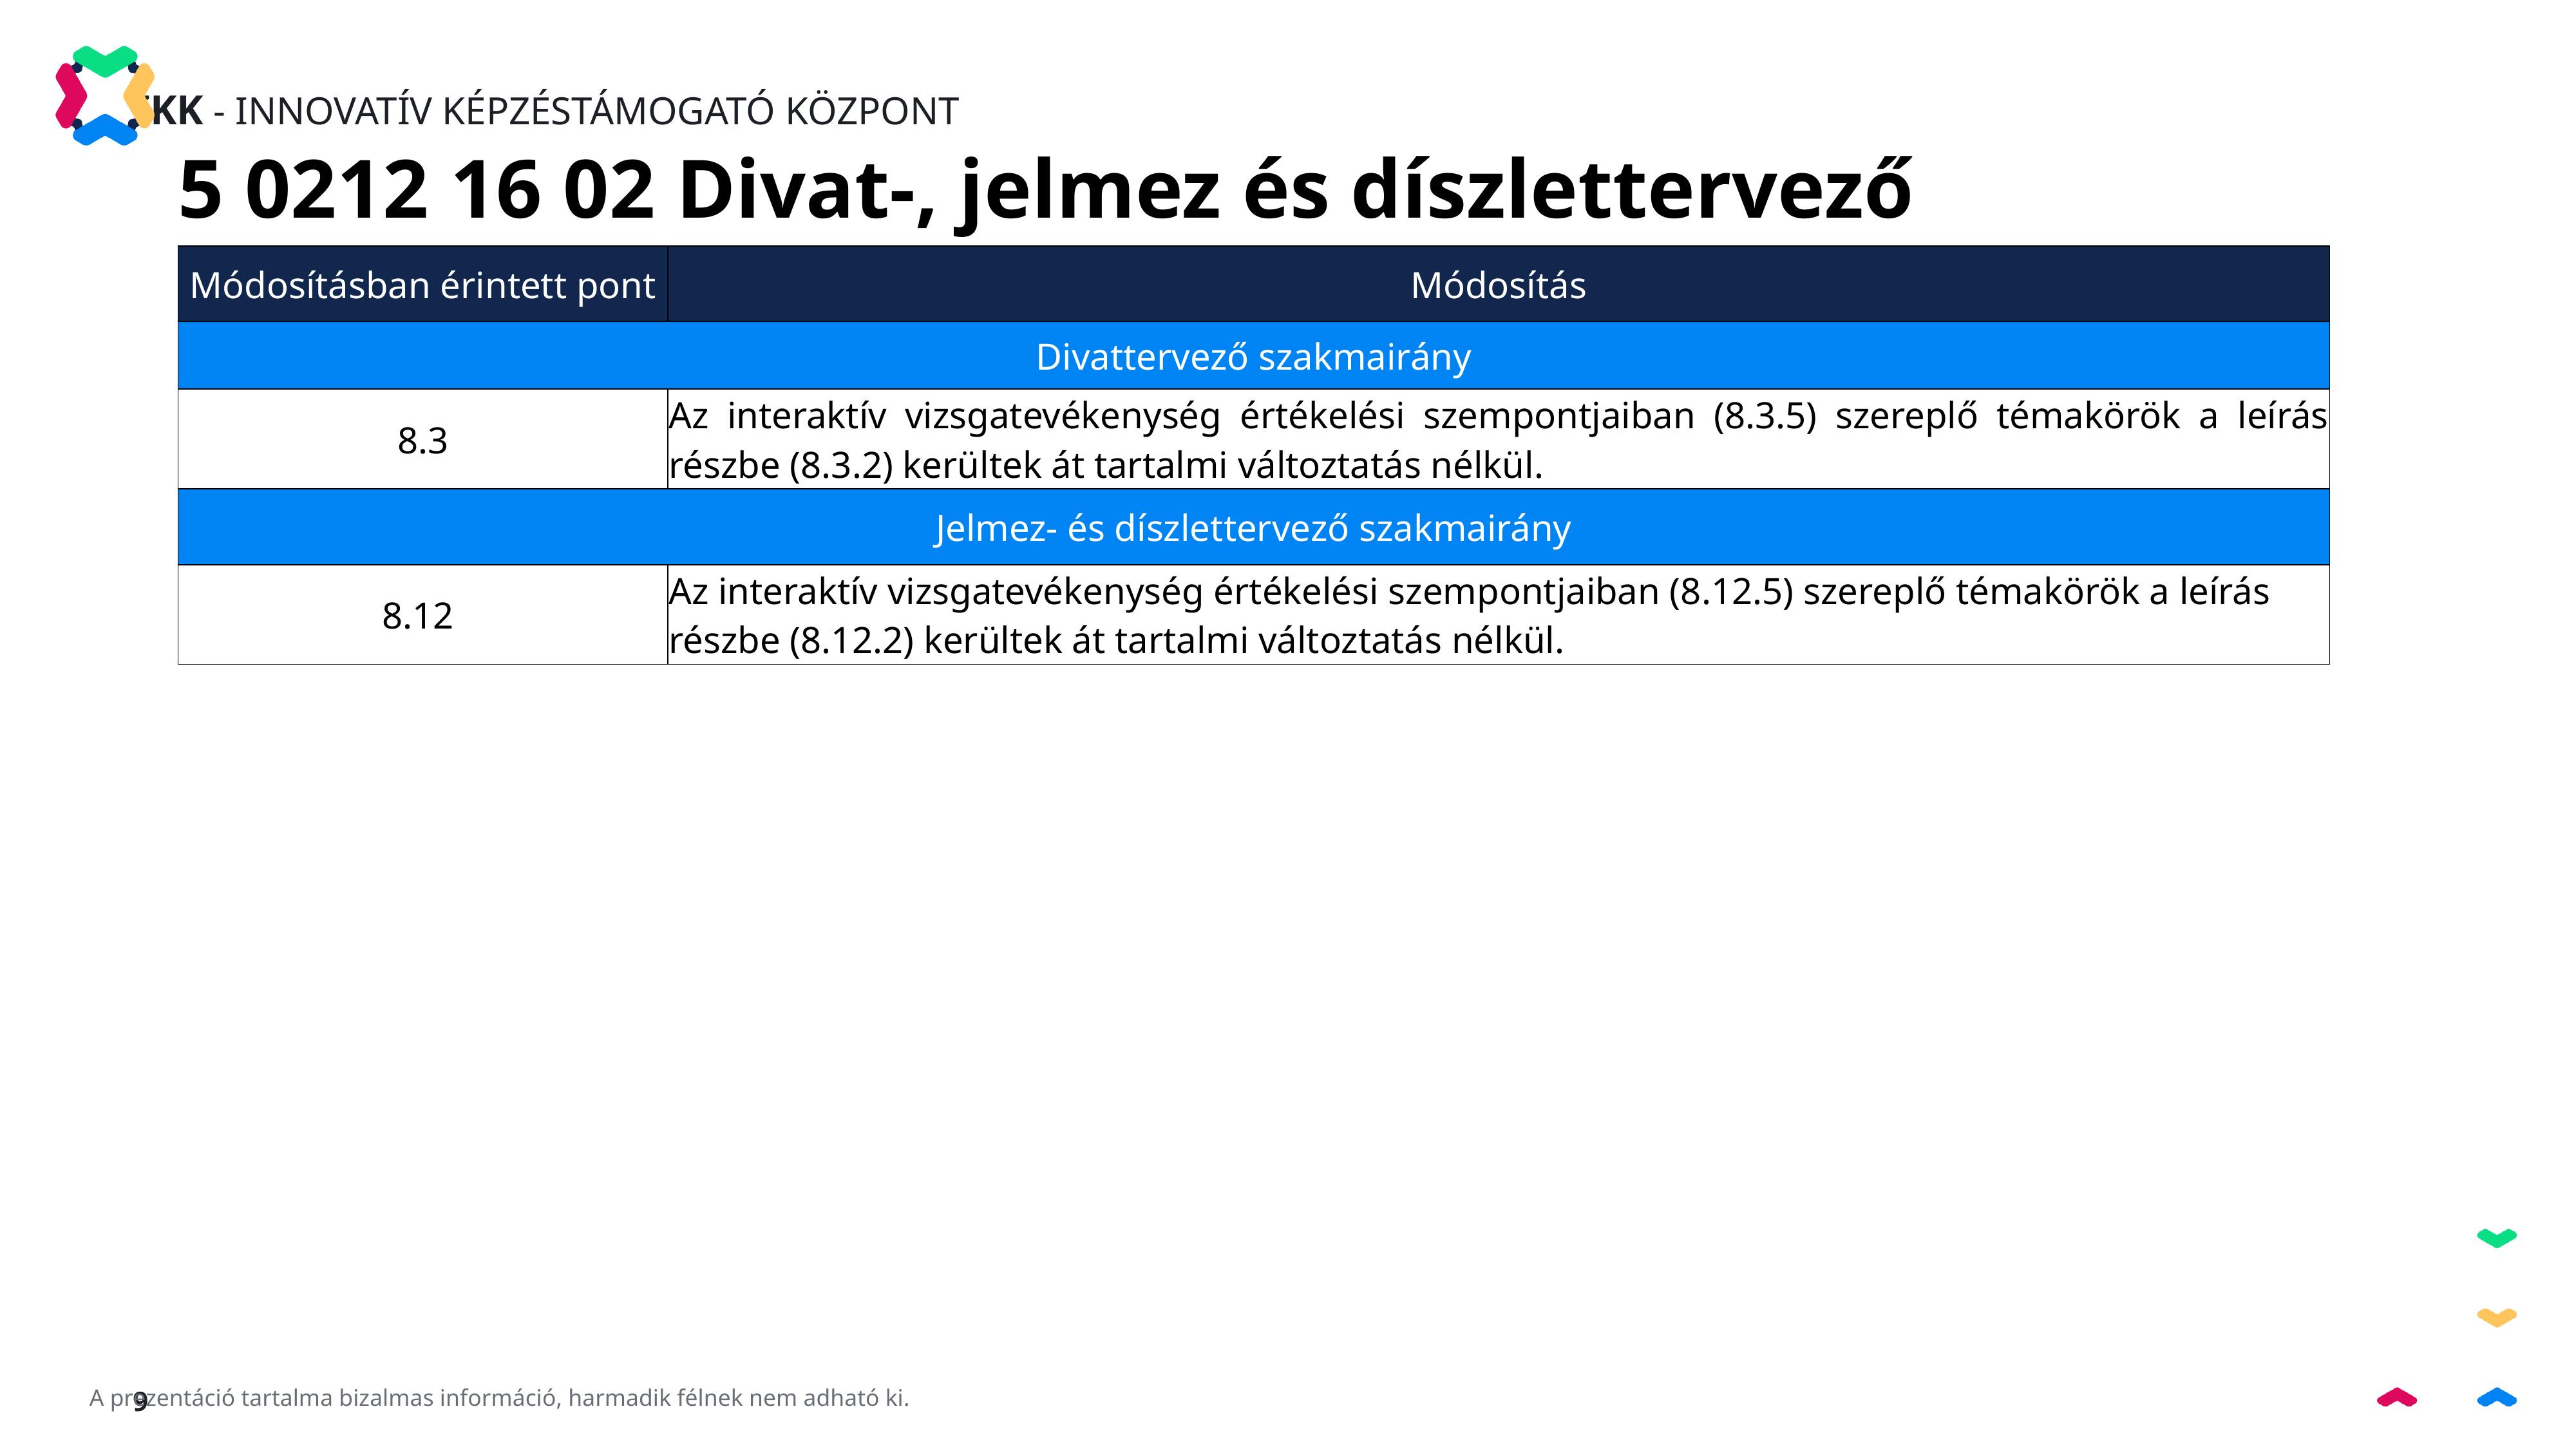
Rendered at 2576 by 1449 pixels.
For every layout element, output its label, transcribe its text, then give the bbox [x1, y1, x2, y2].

table_cell Divattervező szakmairány [178, 322, 2329, 388]
table_cell Az interaktív vizsgatevékenység értékelési szempontjaiban (8.12.5) szereplő témakörök a leírás részbe (8.12.2) kerültek át tartalmi változtatás nélkül. [668, 565, 2329, 664]
picture [55, 46, 155, 146]
picture [2377, 1229, 2517, 1406]
list 5 0212 16 02 Divat-, jelmez és díszlettervező [178, 137, 2398, 279]
table_header Módosításban érintett pont [178, 247, 667, 321]
table_cell 8.3 [178, 390, 667, 488]
table_header Módosítás [668, 247, 2329, 321]
table_cell Jelmez- és díszlettervező szakmairány [178, 489, 2329, 564]
table_cell 8.12 [178, 565, 667, 664]
table_cell Az interaktív vizsgatevékenység értékelési szempontjaiban (8.3.5) szereplő témakörök a leírás részbe (8.3.2) kerültek át tartalmi változtatás nélkül. [668, 390, 2329, 488]
